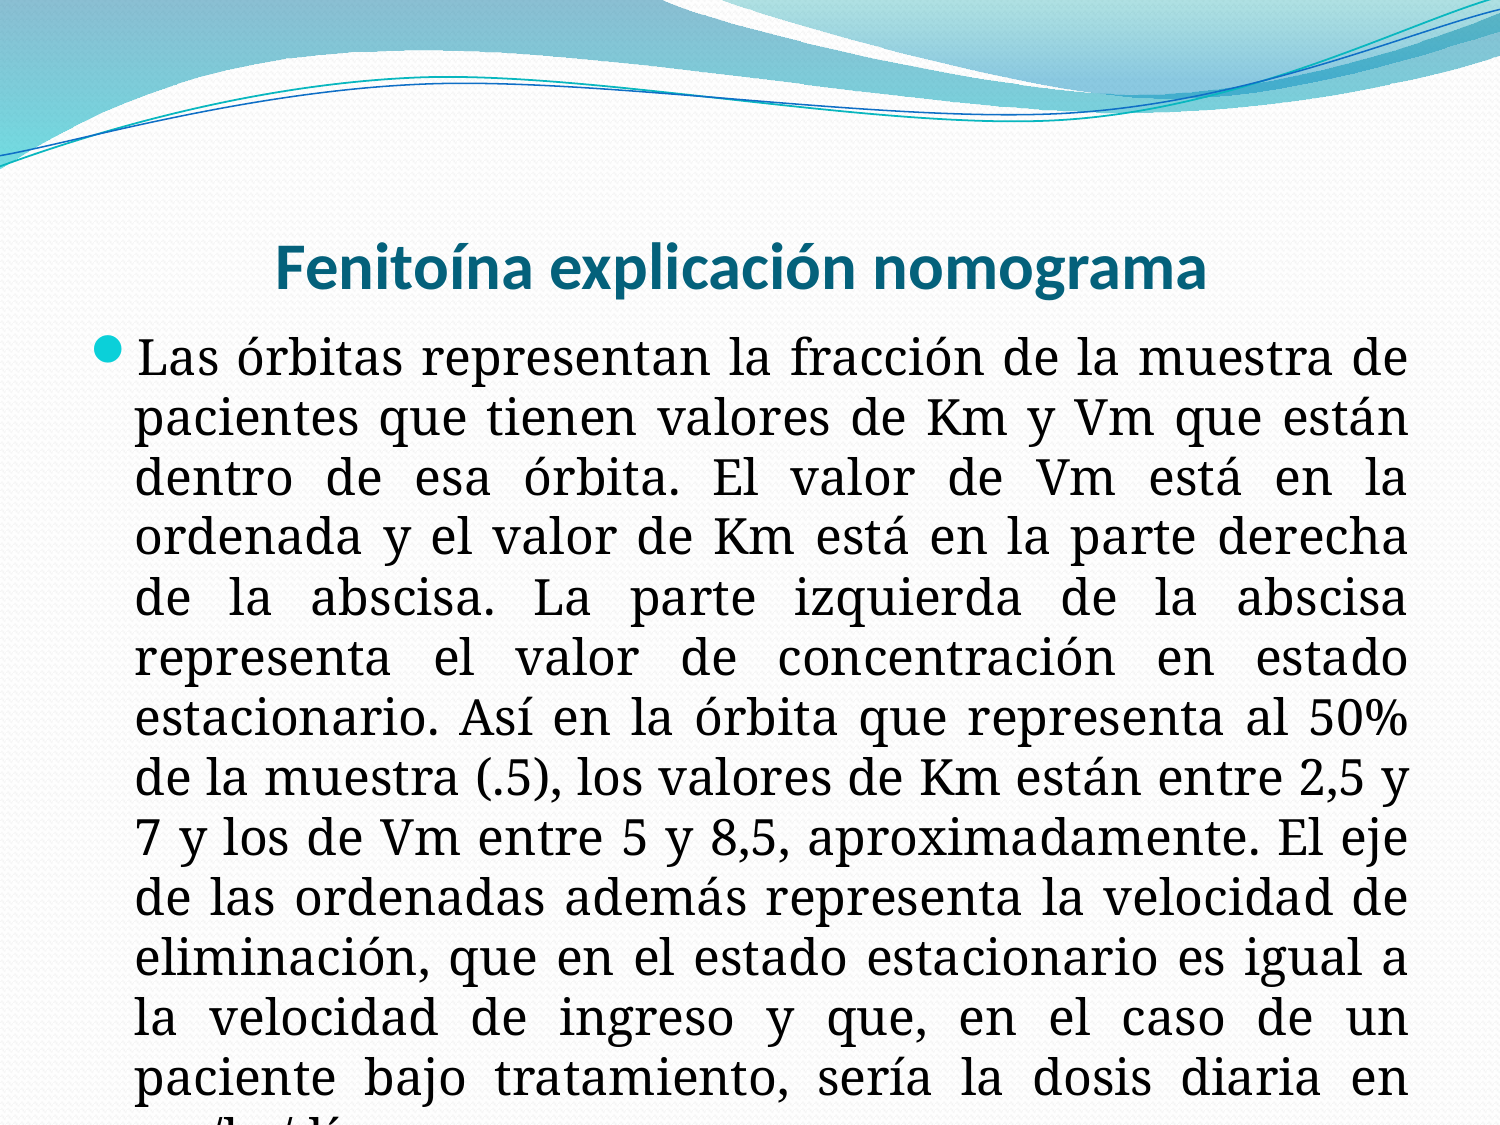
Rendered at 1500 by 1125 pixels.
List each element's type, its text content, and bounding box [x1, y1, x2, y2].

title Fenitoína explicación nomograma [74, 115, 1426, 304]
list Las órbitas representan la fracción de la muestra de pacientes que tienen valores de Km y Vm que están dentro de esa órbita. El valor de Vm está en la ordenada y el valor de Km está en la parte derecha de la abscisa. La parte izquierda de la abscisa representa el valor de concentración en estado estacionario. Así en la órbita que representa al 50% de la muestra (.5), los valores de Km están entre 2,5 y 7 y los de Vm entre 5 y 8,5, aproximadamente. El eje de las ordenadas además representa la velocidad de eliminación, que en el estado estacionario es igual a la velocidad de ingreso y que, en el caso de un paciente bajo tratamiento, sería la dosis diaria en mg/kg/día. [74, 317, 1426, 1038]
